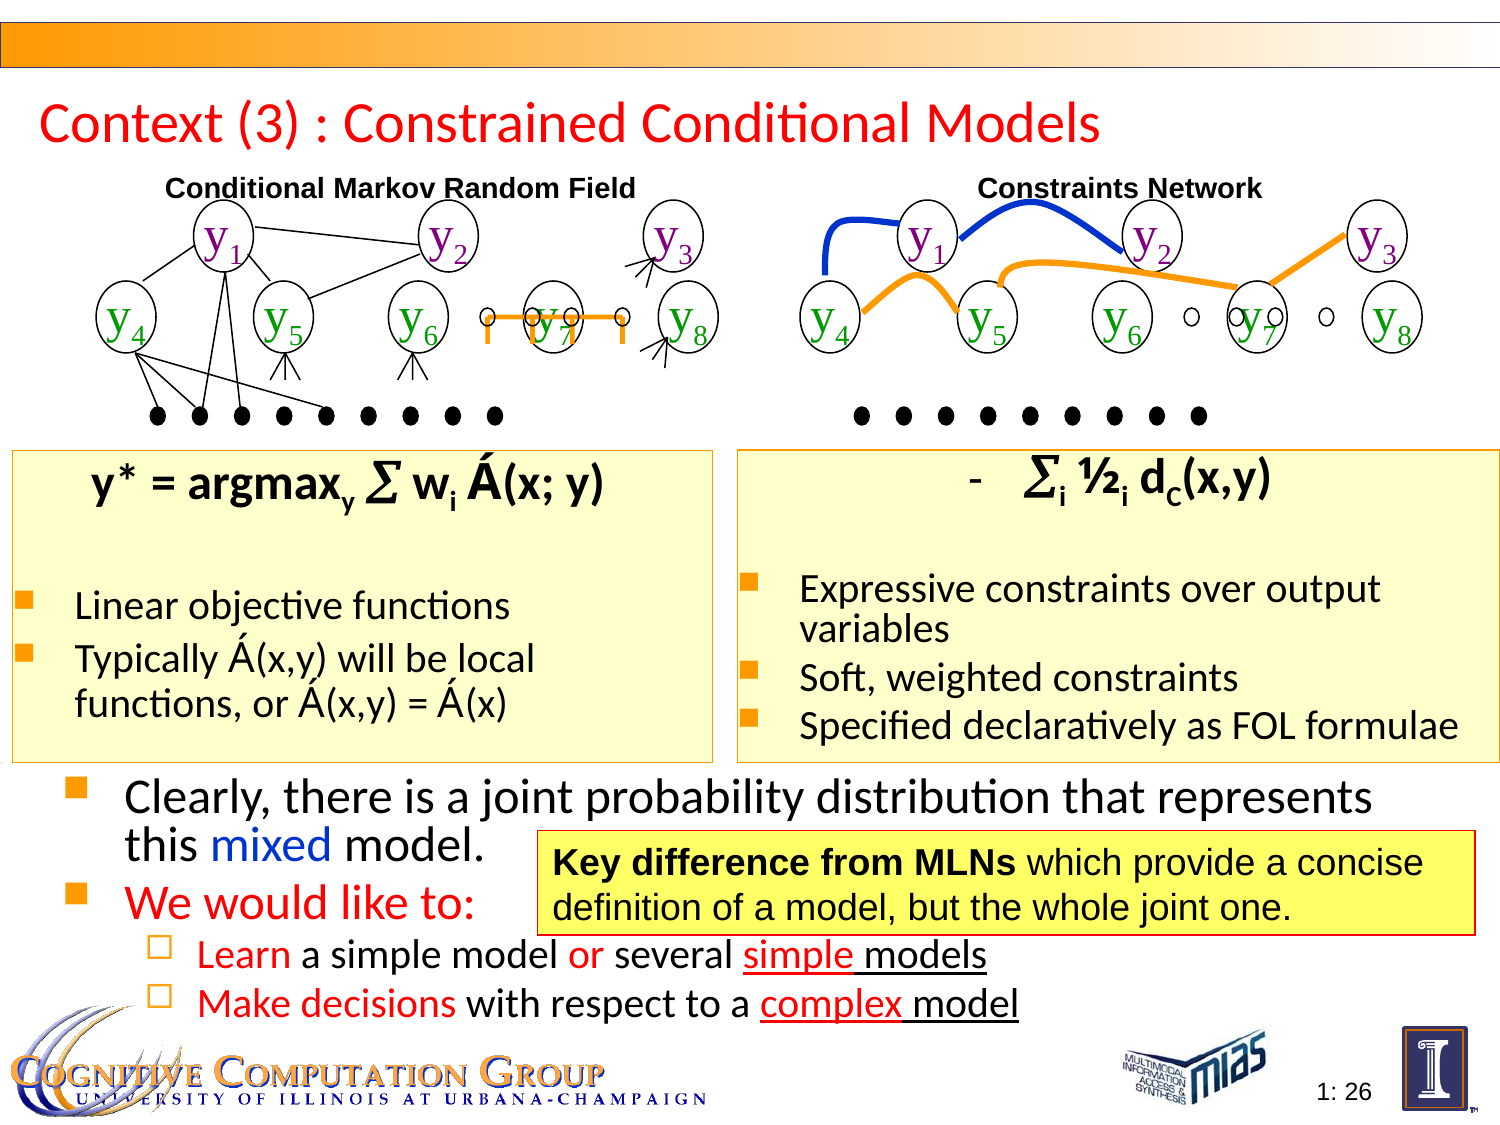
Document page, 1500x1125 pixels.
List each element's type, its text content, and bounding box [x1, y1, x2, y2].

text_box - i ½i dC(x,y) Expressive constraints over output variables Soft, weighted constraints Specified declaratively as FOL formulae [737, 449, 1500, 763]
text_box Constraints Network [962, 162, 1300, 198]
slide_number 1: 26 [1237, 1074, 1388, 1113]
picture [1120, 1063, 1275, 1113]
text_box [799, 199, 1423, 426]
slide_number Page 20 [562, 23, 566, 67]
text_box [95, 199, 719, 426]
text_box Clearly, there is a joint probability distribution that represents this mixed model. We would like to: Learn a simple model or several simple models Make decisions with respect to a complex model [62, 774, 1413, 1063]
title Context (3) : Constrained Conditional Models [24, 75, 1375, 163]
picture [0, 1000, 713, 1125]
text_box Key difference from MLNs which provide a concise definition of a model, but the whole joint one. [537, 830, 1475, 936]
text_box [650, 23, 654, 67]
list y* = argmaxy  wi Á(x; y) Linear objective functions Typically Á(x,y) will be local functions, or Á(x,y) = Á(x) [12, 450, 713, 763]
text_box Conditional Markov Random Field [149, 162, 663, 198]
